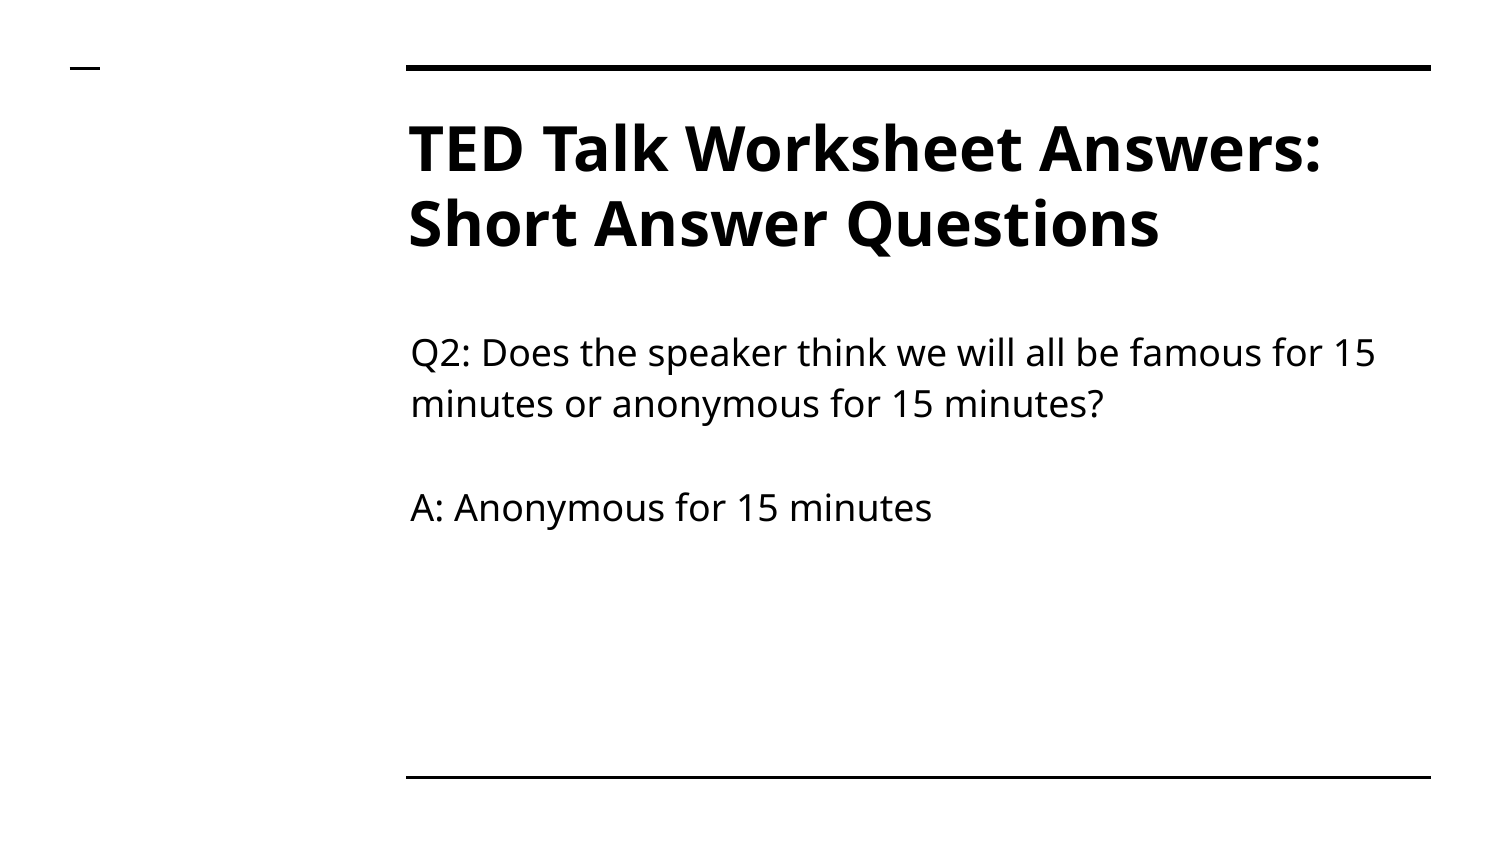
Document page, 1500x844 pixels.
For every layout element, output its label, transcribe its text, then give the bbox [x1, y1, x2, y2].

title TED Talk Worksheet Answers: Short Answer Questions [393, 94, 1431, 199]
list Q2: Does the speaker think we will all be famous for 15 minutes or anonymous for 15 minutes? A: Anonymous for 15 minutes [395, 261, 1433, 755]
